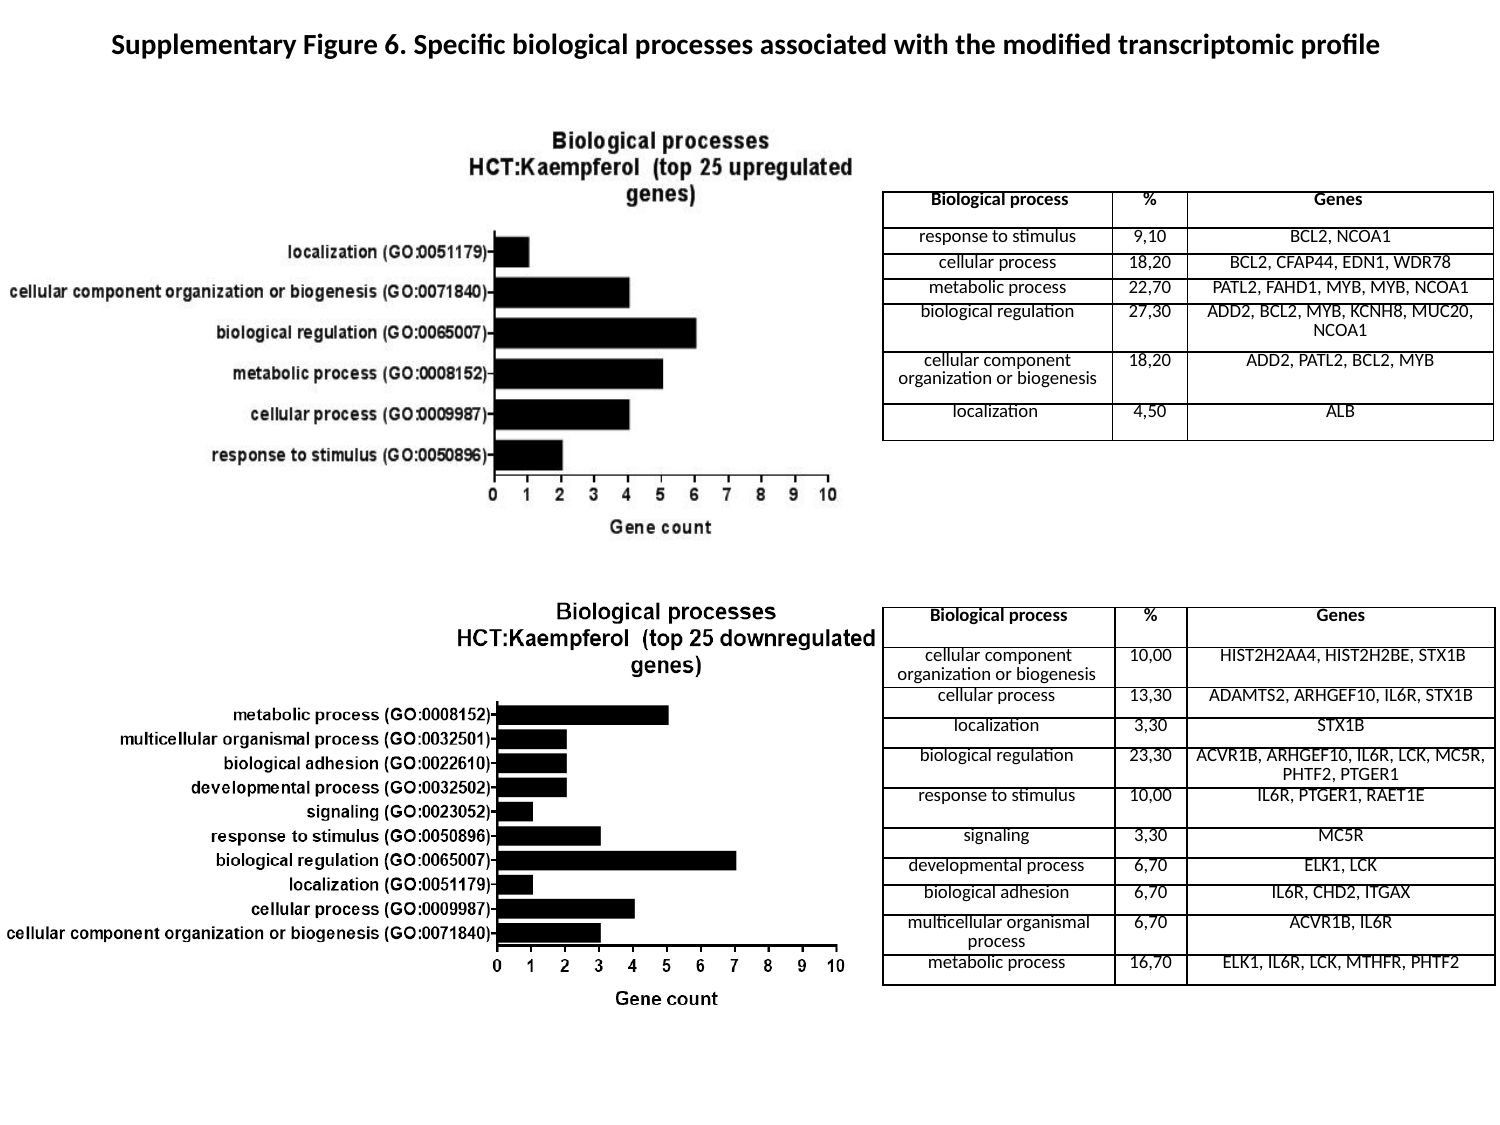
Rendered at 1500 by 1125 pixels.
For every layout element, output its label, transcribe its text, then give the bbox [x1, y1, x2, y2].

table_cell ELK1, LCK [1188, 859, 1494, 884]
table_cell response to stimulus [884, 789, 1114, 827]
table_cell IL6R, CHD2, ITGAX [1188, 886, 1494, 914]
table_cell 23,30 [1116, 749, 1186, 787]
table_cell signaling [884, 829, 1114, 857]
table_header Biological process [884, 193, 1112, 227]
table_cell ALB [1188, 405, 1493, 440]
table_cell 18,20 [1113, 353, 1187, 403]
table_cell 3,30 [1116, 719, 1186, 747]
table_cell 22,70 [1113, 280, 1187, 303]
table_cell BCL2, NCOA1 [1188, 229, 1493, 253]
table_header Genes [1188, 608, 1494, 647]
table_cell ACVR1B, IL6R [1188, 916, 1494, 954]
table_cell cellular component organization or biogenesis [884, 353, 1112, 403]
table_cell 13,30 [1116, 688, 1186, 717]
table_header Biological process [884, 608, 1114, 647]
table_cell HIST2H2AA4, HIST2H2BE, STX1B [1188, 648, 1494, 687]
table_cell biological regulation [884, 749, 1114, 787]
table_cell response to stimulus [884, 229, 1112, 253]
table_header % [1116, 608, 1186, 647]
picture [5, 587, 877, 1009]
table_cell ADD2, BCL2, MYB, KCNH8, MUC20, NCOA1 [1188, 305, 1493, 351]
table_header % [1113, 193, 1187, 227]
table_cell IL6R, PTGER1, RAET1E [1188, 789, 1494, 827]
table_cell metabolic process [884, 280, 1112, 303]
table_cell 3,30 [1116, 829, 1186, 857]
table_cell 6,70 [1116, 859, 1186, 884]
table_cell MC5R [1188, 829, 1494, 857]
table_cell 18,20 [1113, 255, 1187, 278]
table_cell 16,70 [1116, 956, 1186, 984]
table_header Genes [1188, 193, 1493, 227]
table_cell cellular process [884, 688, 1114, 717]
table_cell 4,50 [1113, 405, 1187, 440]
table_cell 27,30 [1113, 305, 1187, 351]
table_cell cellular process [884, 255, 1112, 278]
table_cell PATL2, FAHD1, MYB, MYB, NCOA1 [1188, 280, 1493, 303]
text_box Supplementary Figure 6. Specific biological processes associated with the modified transcriptomic profile [0, 18, 1500, 69]
table_cell ELK1, IL6R, LCK, MTHFR, PHTF2 [1188, 956, 1494, 984]
table_cell ADD2, PATL2, BCL2, MYB [1188, 353, 1493, 403]
table_cell 6,70 [1116, 916, 1186, 954]
table_cell 9,10 [1113, 229, 1187, 253]
table_cell biological regulation [884, 305, 1112, 351]
table_cell cellular component organization or biogenesis [884, 648, 1114, 687]
picture [6, 120, 870, 547]
table_cell 6,70 [1116, 886, 1186, 914]
table_cell biological adhesion [884, 886, 1114, 914]
table_cell ACVR1B, ARHGEF10, IL6R, LCK, MC5R, PHTF2, PTGER1 [1188, 749, 1494, 787]
table_cell STX1B [1188, 719, 1494, 747]
table_cell developmental process [884, 859, 1114, 884]
table_cell metabolic process [884, 956, 1114, 984]
table_cell 10,00 [1116, 648, 1186, 687]
table_cell 10,00 [1116, 789, 1186, 827]
table_cell localization [884, 405, 1112, 440]
table_cell localization [884, 719, 1114, 747]
table_cell ADAMTS2, ARHGEF10, IL6R, STX1B [1188, 688, 1494, 717]
table_cell multicellular organismal process [884, 916, 1114, 954]
table_cell BCL2, CFAP44, EDN1, WDR78 [1188, 255, 1493, 278]
